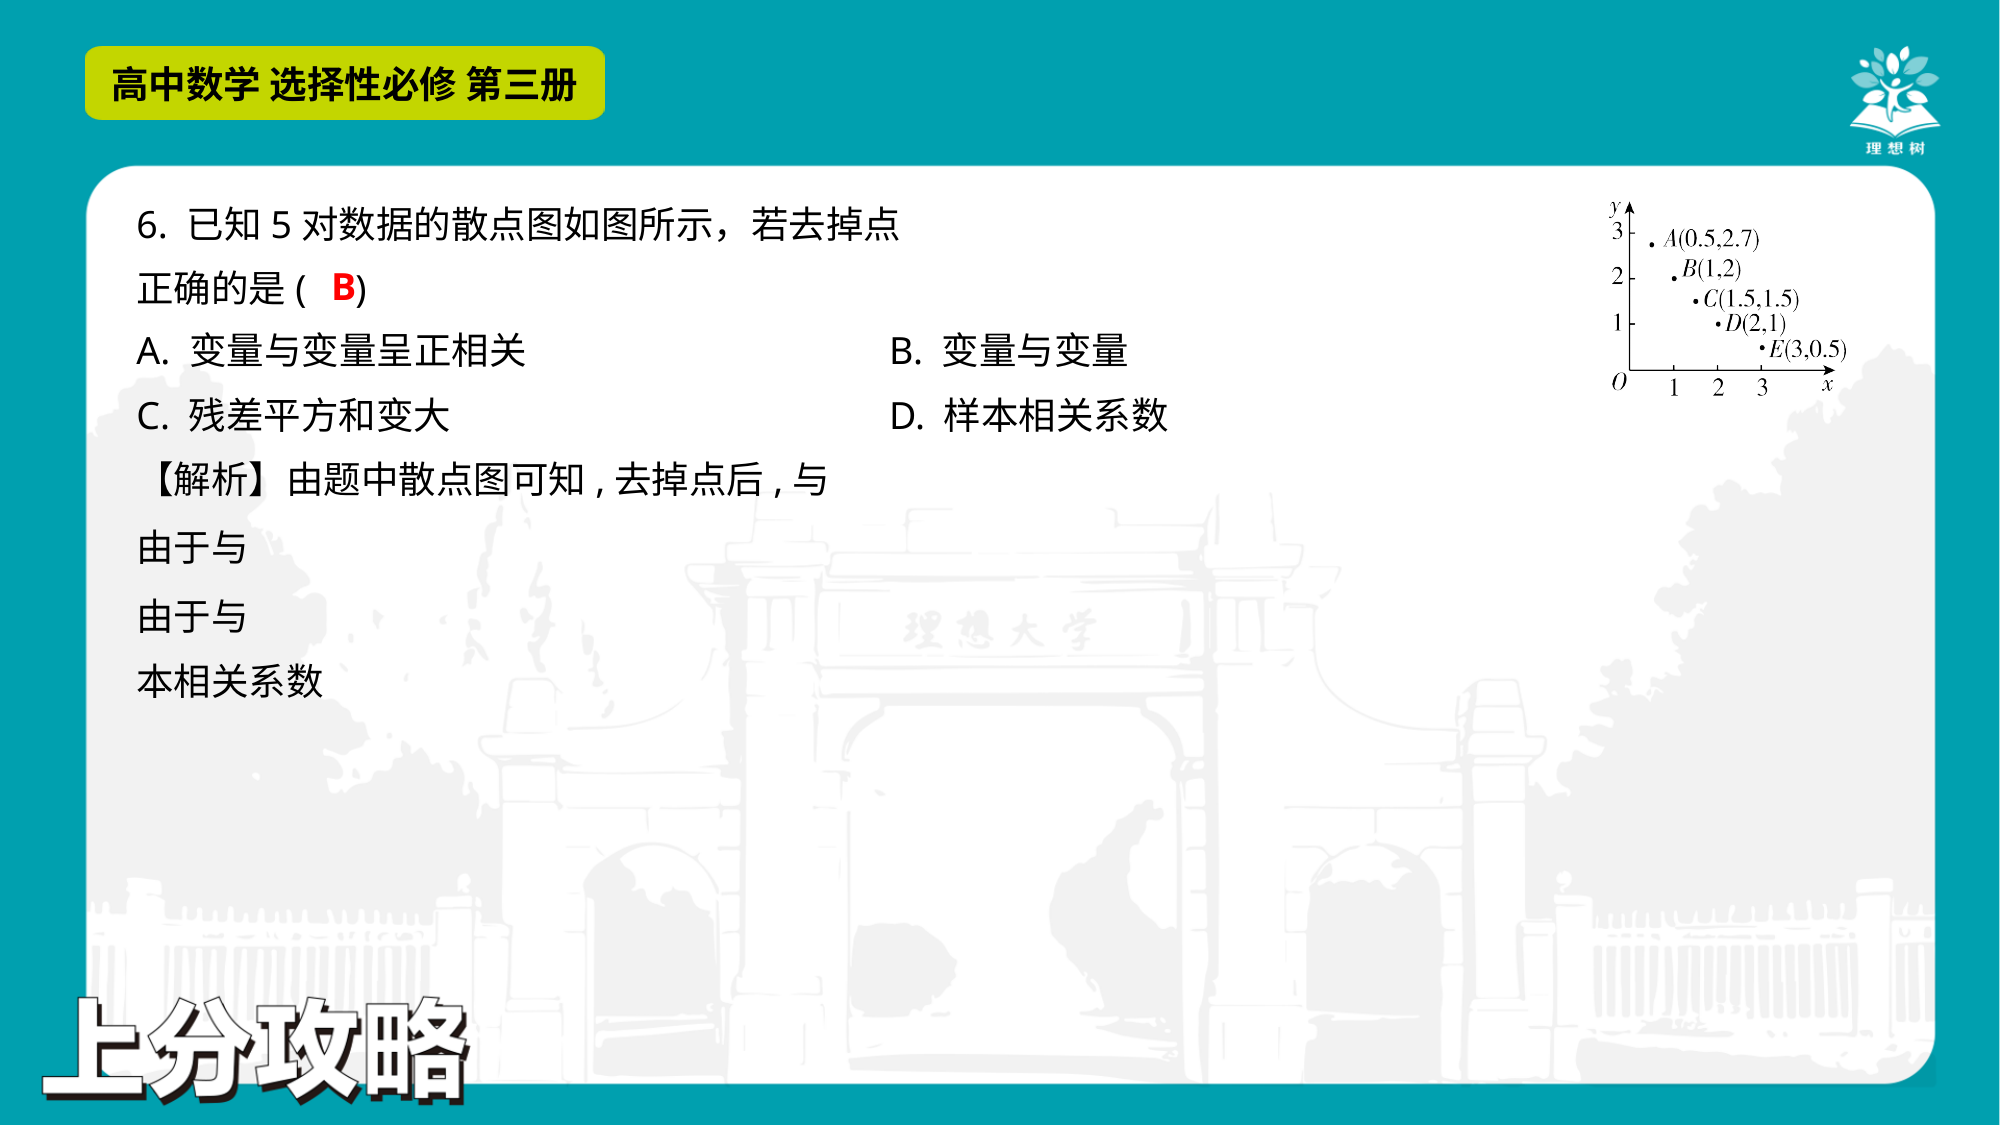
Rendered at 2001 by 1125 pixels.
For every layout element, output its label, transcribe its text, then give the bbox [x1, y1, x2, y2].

picture [0, 0, 2000, 1125]
text_box B [316, 243, 371, 302]
